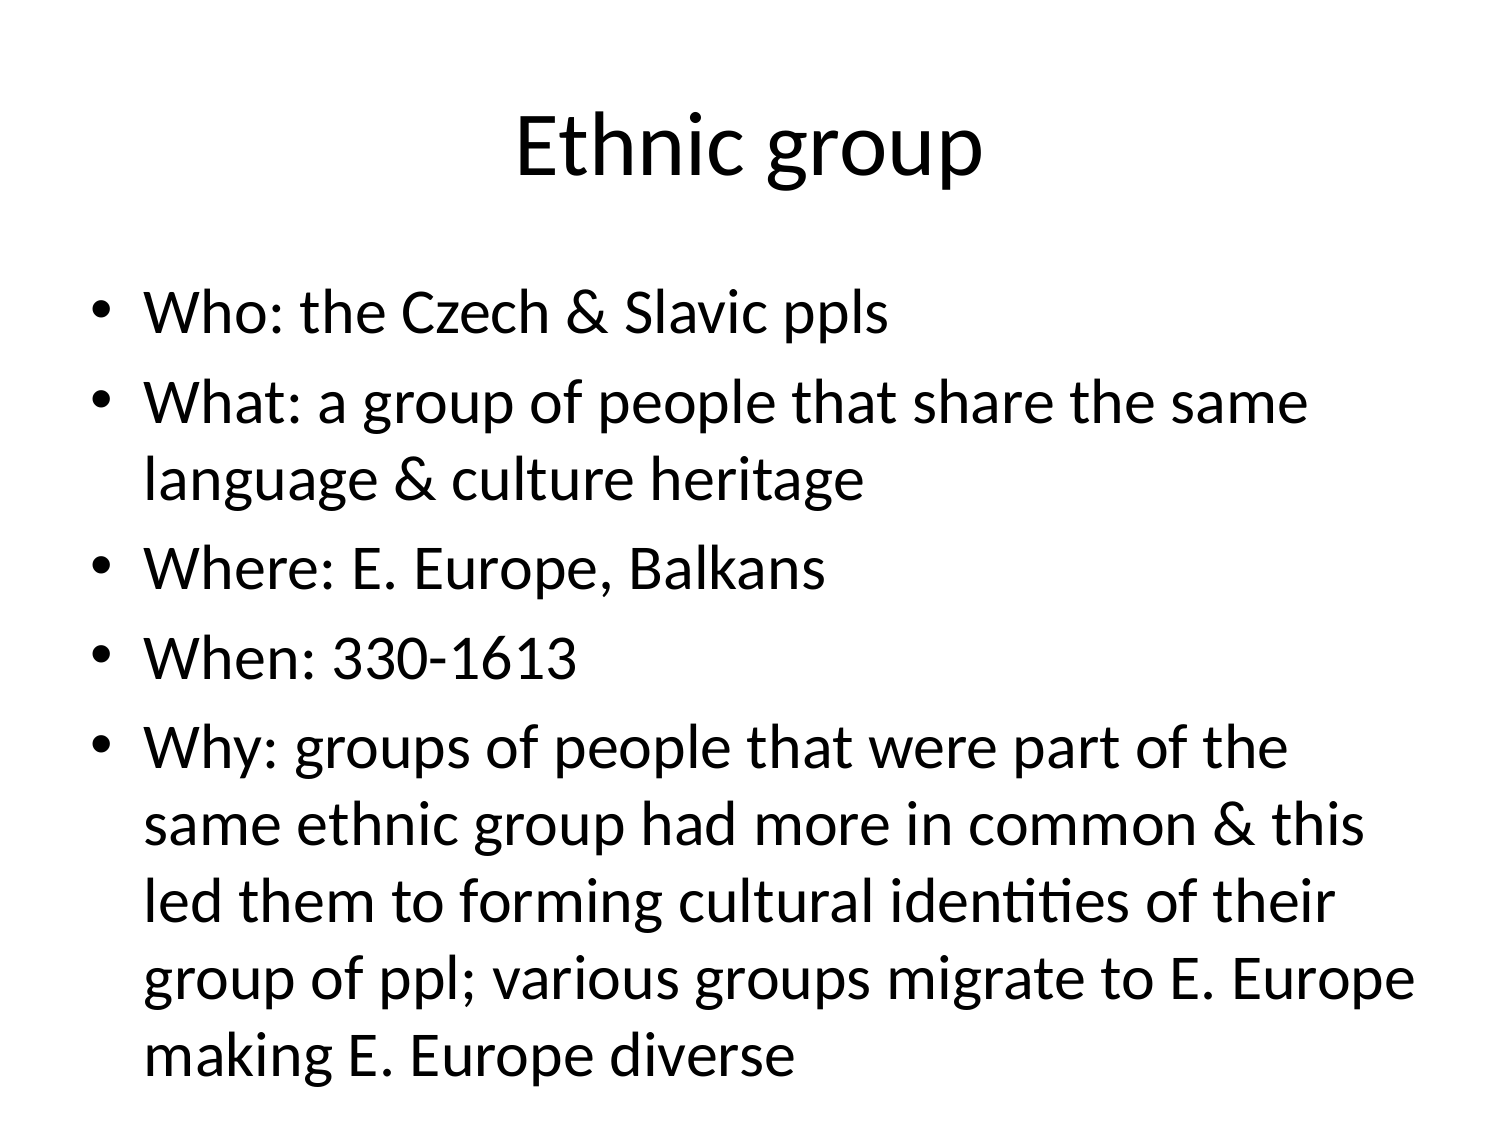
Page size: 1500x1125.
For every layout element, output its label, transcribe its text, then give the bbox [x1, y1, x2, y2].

list Who: the Czech & Slavic ppls What: a group of people that share the same language & culture heritage Where: E. Europe, Balkans When: 330-1613 Why: groups of people that were part of the same ethnic group had more in common & this led them to forming cultural identities of their group of ppl; various groups migrate to E. Europe making E. Europe diverse [75, 262, 1438, 1100]
title Ethnic group [75, 45, 1425, 233]
